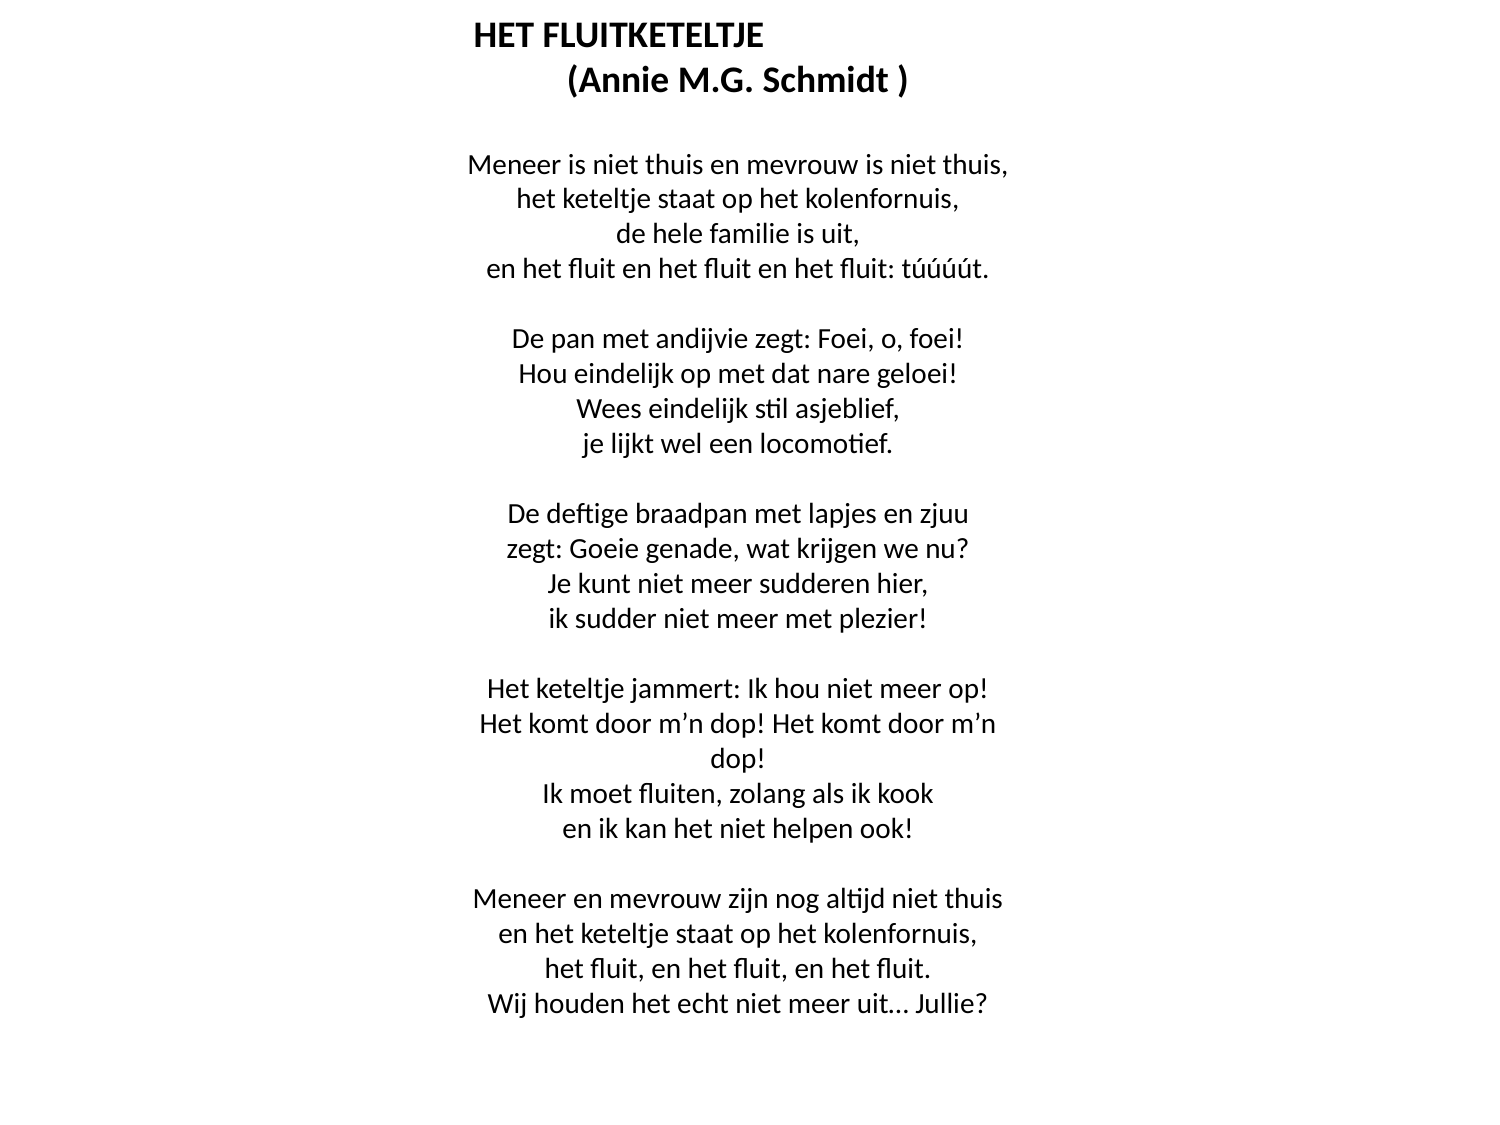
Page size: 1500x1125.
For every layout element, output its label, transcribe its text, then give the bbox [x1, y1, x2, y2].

text_box HET FLUITKETELTJE (Annie M.G. Schmidt ) Meneer is niet thuis en mevrouw is niet thuis, het keteltje staat op het kolenfornuis, de hele familie is uit, en het fluit en het fluit en het fluit: túúúút. De pan met andijvie zegt: Foei, o, foei! Hou eindelijk op met dat nare geloei! Wees eindelijk stil asjeblief, je lijkt wel een locomotief. De deftige braadpan met lapjes en zjuu zegt: Goeie genade, wat krijgen we nu? Je kunt niet meer sudderen hier, ik sudder niet meer met plezier! Het keteltje jammert: Ik hou niet meer op! Het komt door m’n dop! Het komt door m’n dop! Ik moet fluiten, zolang als ik kook en ik kan het niet helpen ook! Meneer en mevrouw zijn nog altijd niet thuis en het keteltje staat op het kolenfornuis, het fluit, en het fluit, en het fluit. Wij houden het echt niet meer uit… Jullie? [442, 2, 1034, 1027]
